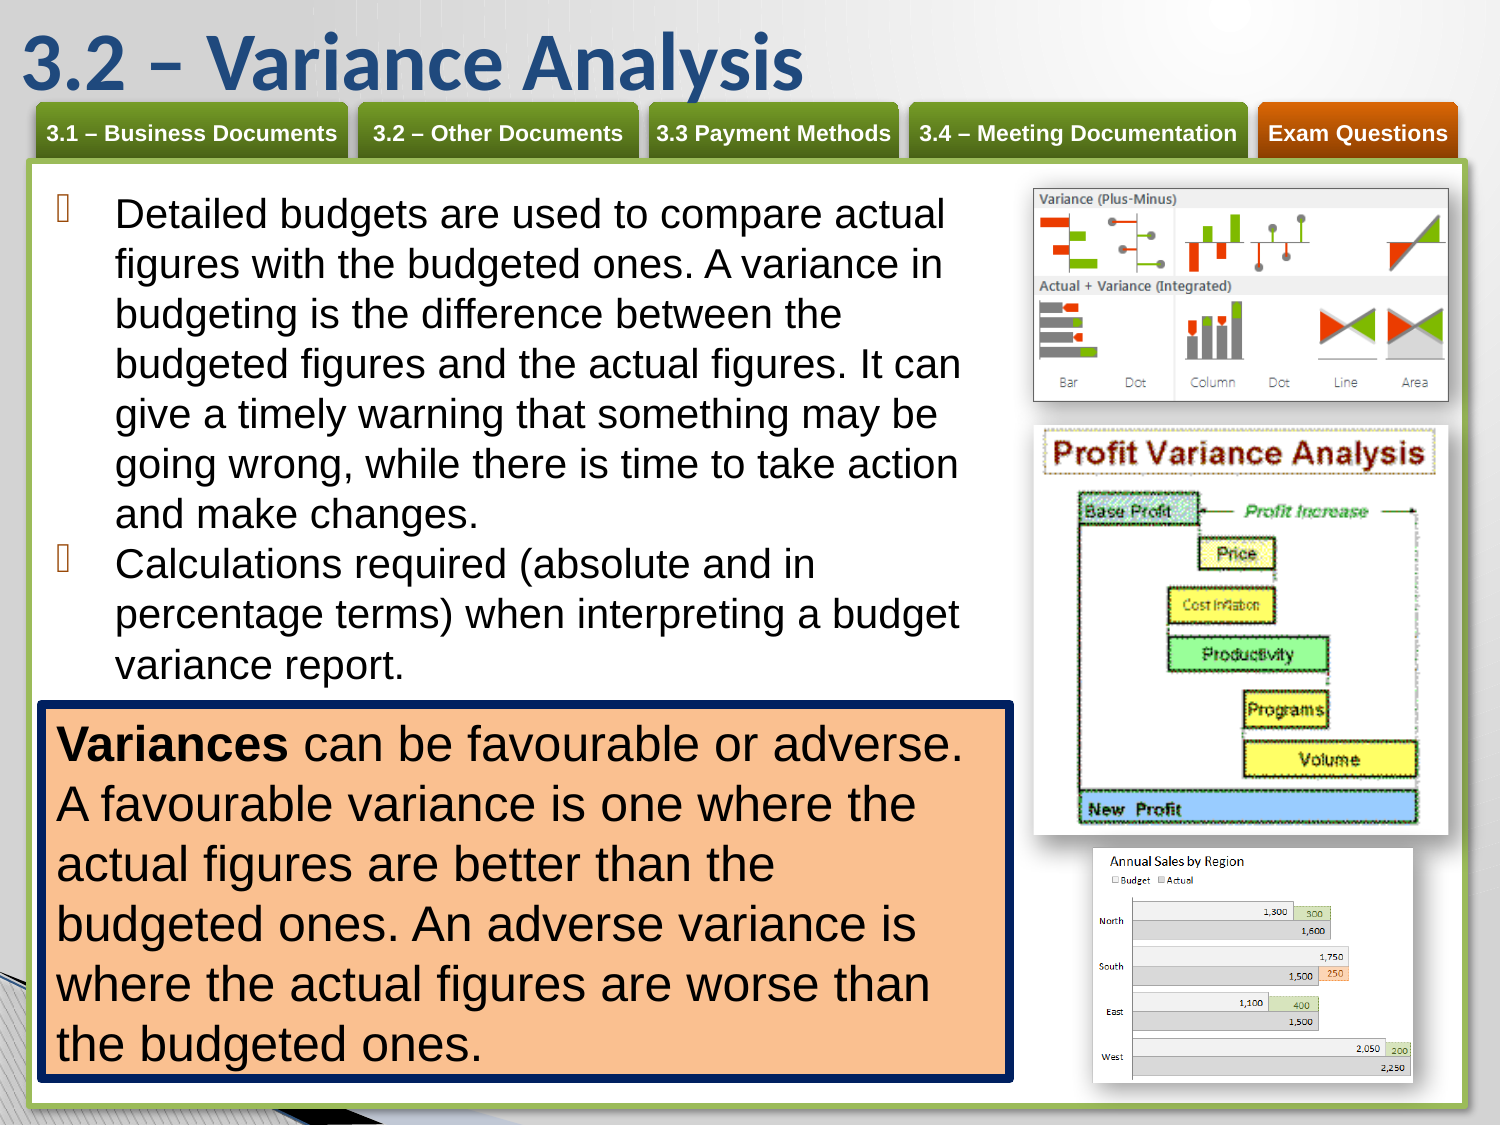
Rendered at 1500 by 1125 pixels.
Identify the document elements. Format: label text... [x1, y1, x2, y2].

title 3.2 – Variance Analysis [5, 11, 1270, 102]
text_box Detailed budgets are used to compare actual figures with the budgeted ones. A variance in budgeting is the difference between the budgeted figures and the actual figures. It can give a timely warning that something may be going wrong, while there is time to take action and make changes. Calculations required (absolute and in percentage terms) when interpreting a budget variance report. [41, 179, 1034, 695]
picture [1033, 188, 1449, 402]
picture [281, 1114, 303, 1125]
text_box Variances can be favourable or adverse. A favourable variance is one where the actual figures are better than the budgeted ones. An adverse variance is where the actual figures are worse than the budgeted ones. [41, 704, 1010, 1079]
picture [1033, 425, 1449, 836]
picture [1092, 847, 1414, 1084]
